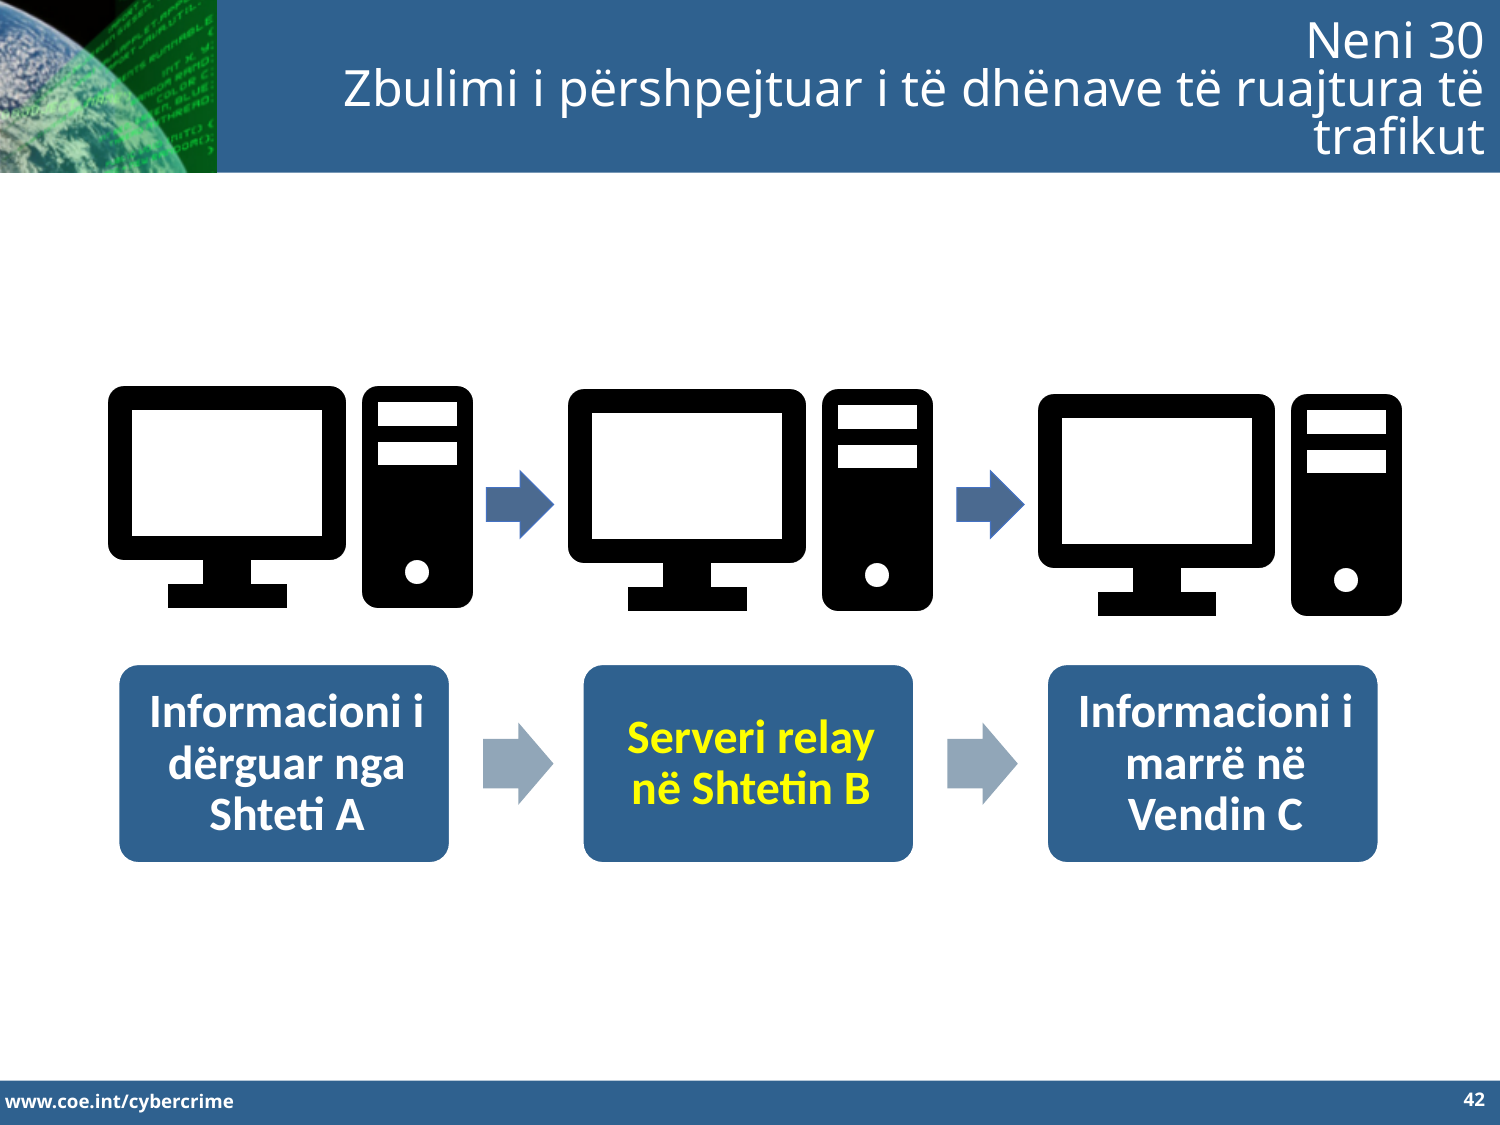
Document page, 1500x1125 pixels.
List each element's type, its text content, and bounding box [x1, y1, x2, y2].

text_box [117, 430, 1380, 1097]
picture [100, 307, 480, 686]
picture [0, 1, 217, 173]
picture [560, 310, 940, 430]
slide_number 42 [1149, 1079, 1500, 1125]
picture [1030, 315, 1409, 694]
text_box Neni 30 Zbulimi i përshpejtuar i të dhënave të ruajtura të trafikut [254, 15, 1500, 168]
